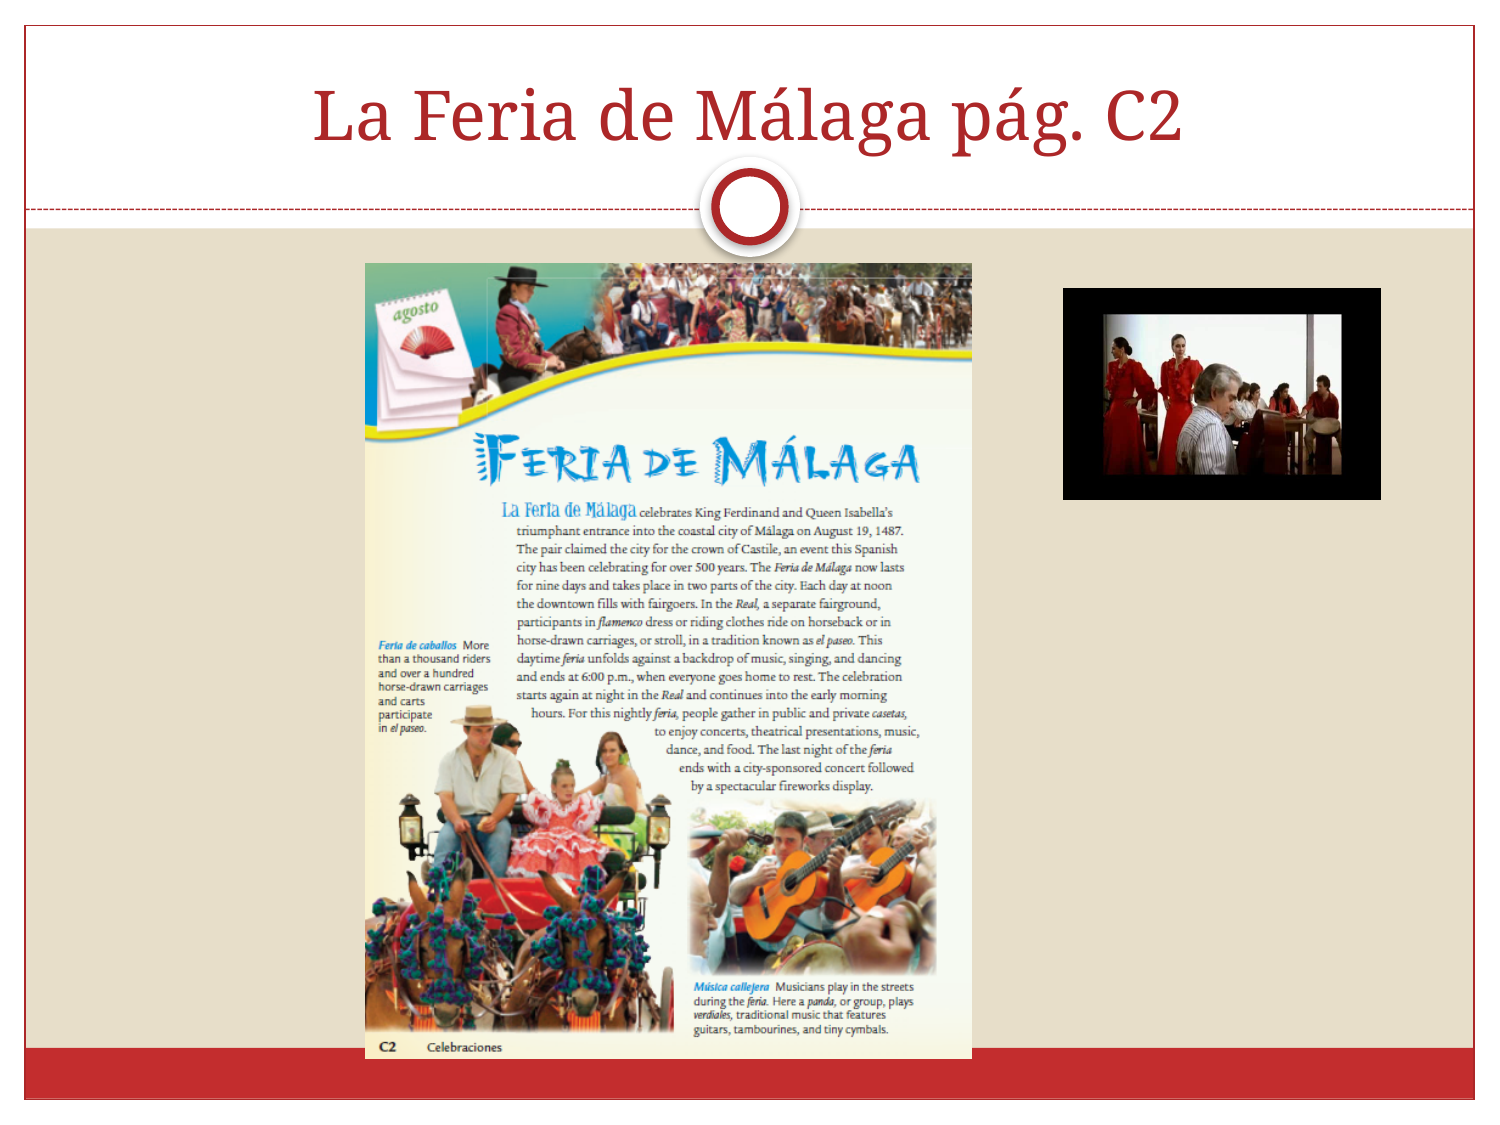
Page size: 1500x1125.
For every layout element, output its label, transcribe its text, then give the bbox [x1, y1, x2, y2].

title La Feria de Málaga pág. C2 [49, 37, 1450, 162]
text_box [1062, 287, 1382, 501]
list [365, 263, 972, 1060]
